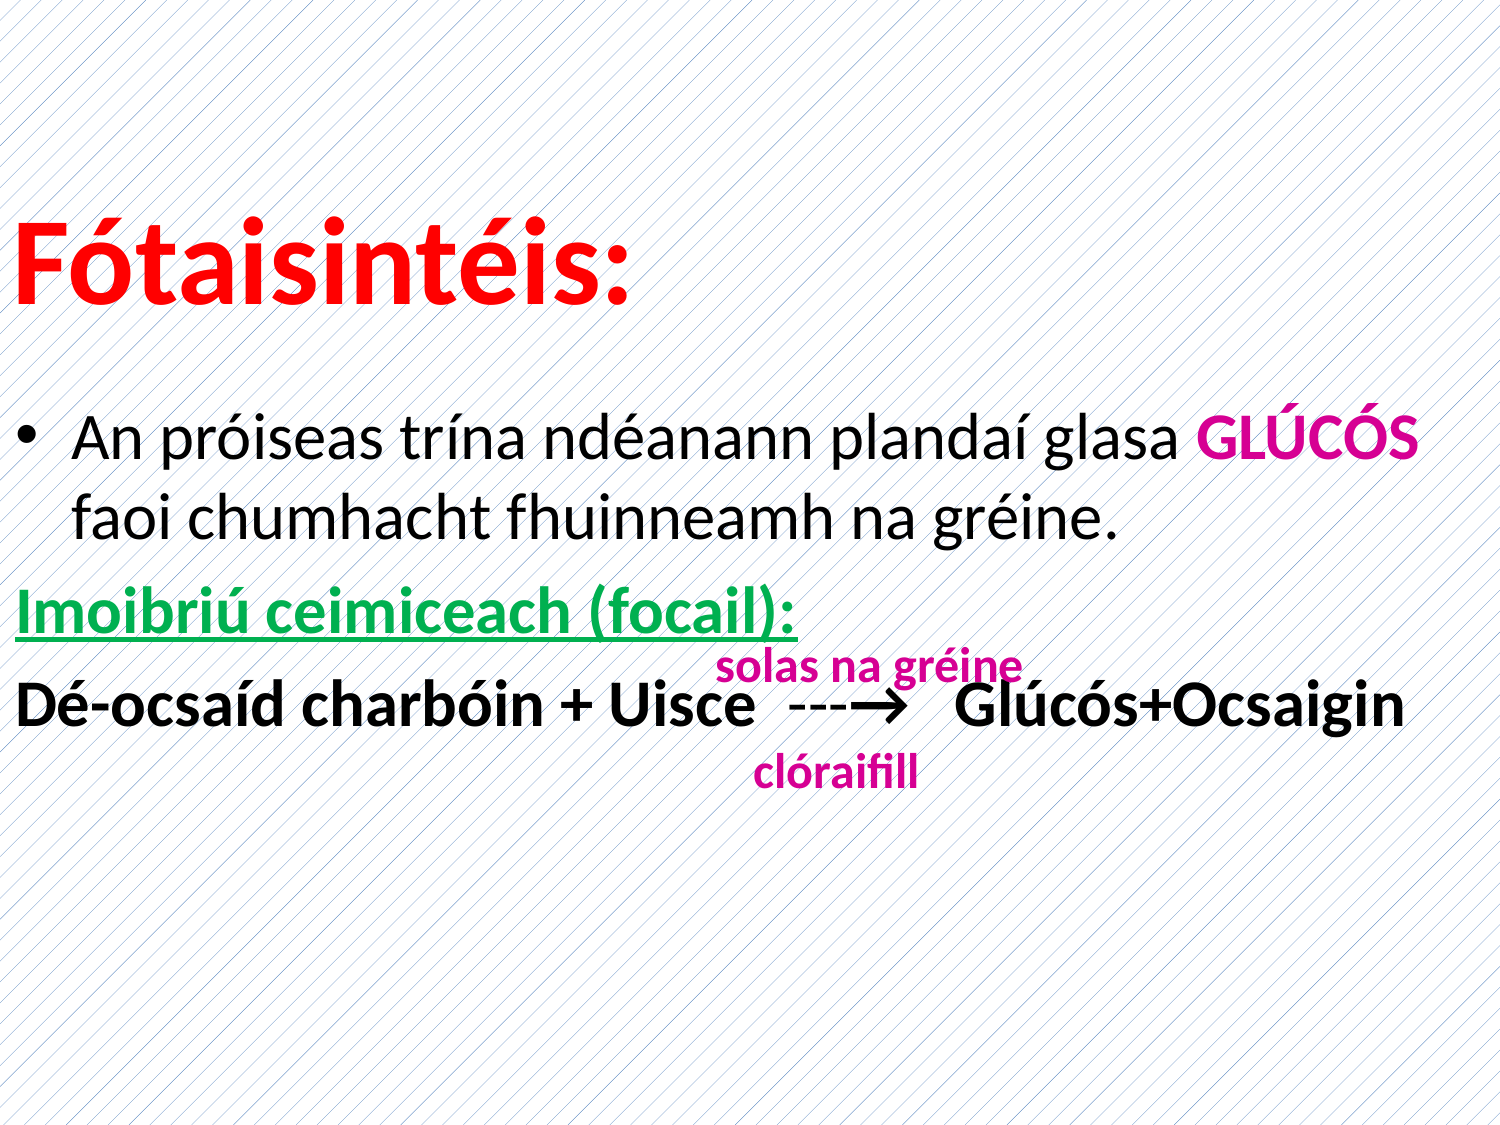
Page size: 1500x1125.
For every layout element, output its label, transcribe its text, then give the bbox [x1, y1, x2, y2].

text_box solas na gréine [700, 624, 1074, 700]
title Fótaisintéis: [0, 160, 1405, 349]
text_box clóraifill [738, 731, 941, 807]
footer [512, 1042, 988, 1103]
list An próiseas trína ndéanann plandaí glasa GLÚCÓS faoi chumhacht fhuinneamh na gréine. Imoibriú ceimiceach (focail): Dé-ocsaíd charbóin + Uisce ---→ Glúcós+Ocsaigin [0, 385, 1480, 1125]
